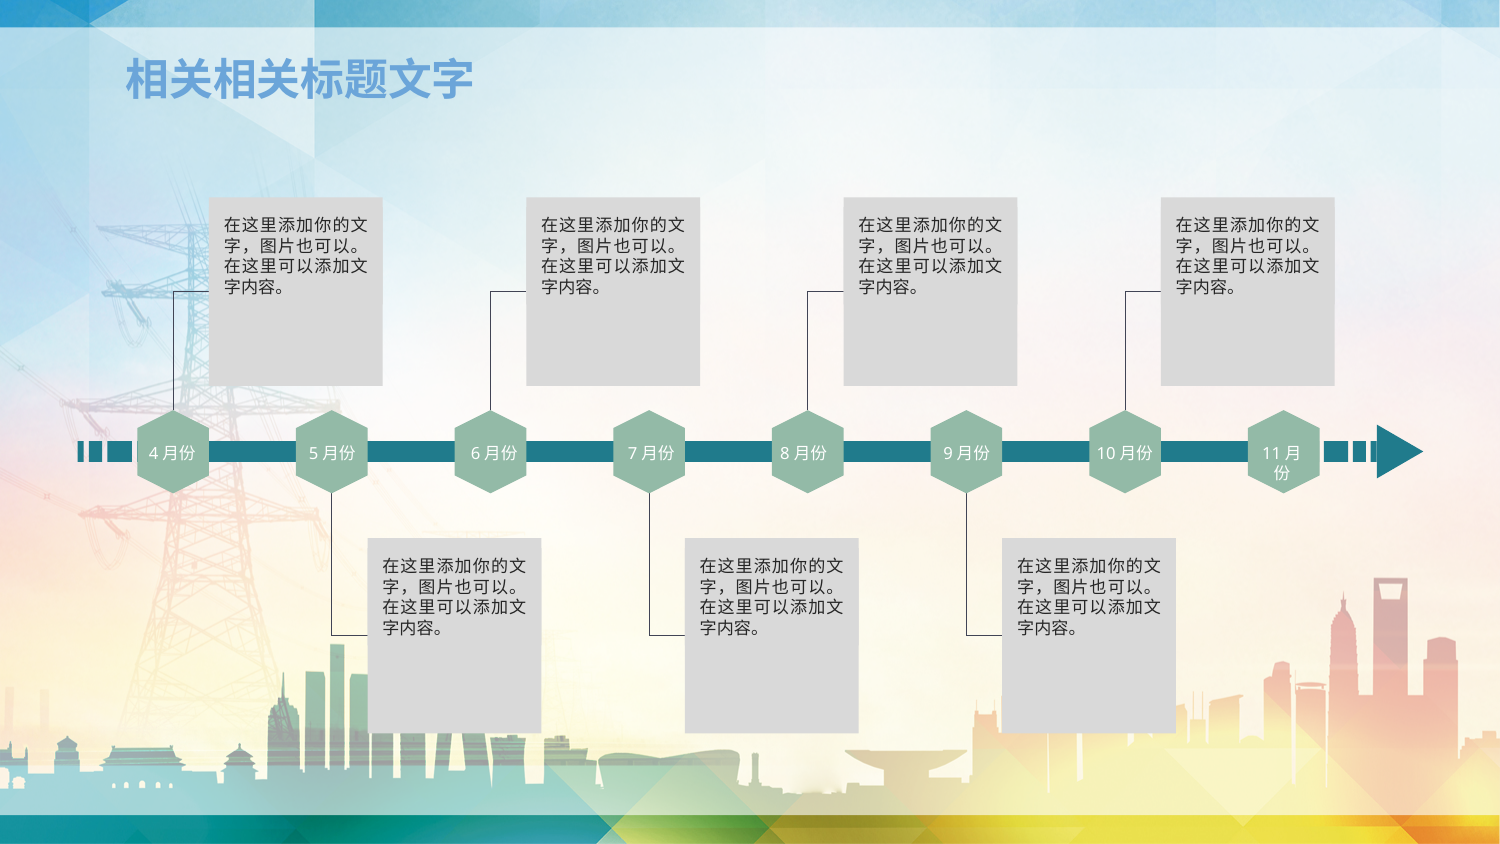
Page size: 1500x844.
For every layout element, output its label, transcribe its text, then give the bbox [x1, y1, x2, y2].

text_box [684, 538, 859, 734]
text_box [526, 197, 701, 386]
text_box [595, 546, 684, 583]
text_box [843, 197, 1018, 386]
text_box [913, 546, 1002, 583]
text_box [219, 424, 289, 479]
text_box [923, 410, 1010, 494]
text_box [761, 410, 846, 494]
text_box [77, 424, 125, 479]
picture [0, 816, 1500, 844]
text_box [376, 424, 451, 479]
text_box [1239, 410, 1324, 494]
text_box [538, 424, 608, 479]
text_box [695, 424, 761, 479]
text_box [1324, 424, 1424, 479]
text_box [449, 332, 526, 369]
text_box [1170, 424, 1239, 479]
picture [0, 0, 1500, 27]
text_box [451, 410, 538, 494]
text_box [1010, 424, 1080, 479]
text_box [846, 424, 923, 479]
text_box 相关相关标题文字 [110, 44, 743, 112]
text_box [131, 332, 208, 369]
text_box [1002, 538, 1176, 734]
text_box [289, 410, 376, 494]
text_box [1160, 197, 1335, 386]
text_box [608, 410, 695, 494]
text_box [125, 410, 219, 494]
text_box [278, 546, 367, 583]
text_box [766, 332, 843, 369]
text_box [208, 197, 383, 386]
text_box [367, 538, 542, 734]
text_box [1080, 410, 1170, 494]
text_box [1083, 332, 1160, 369]
